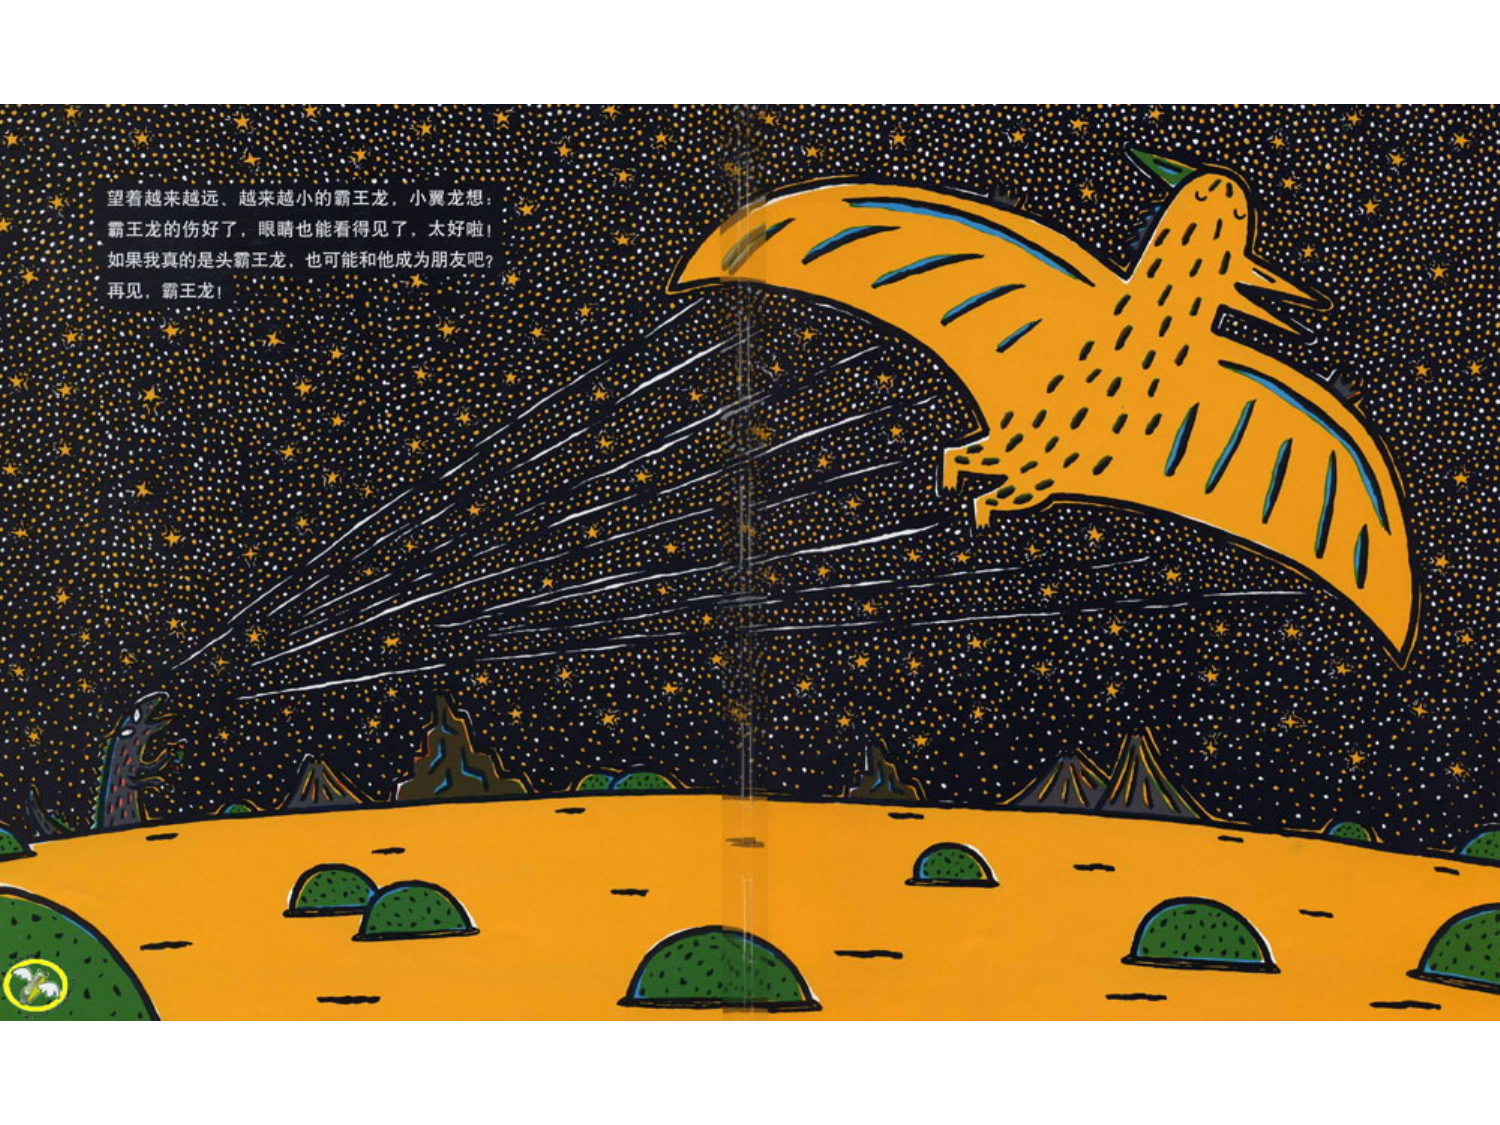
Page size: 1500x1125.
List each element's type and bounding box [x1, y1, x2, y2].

picture [0, 103, 1500, 1021]
